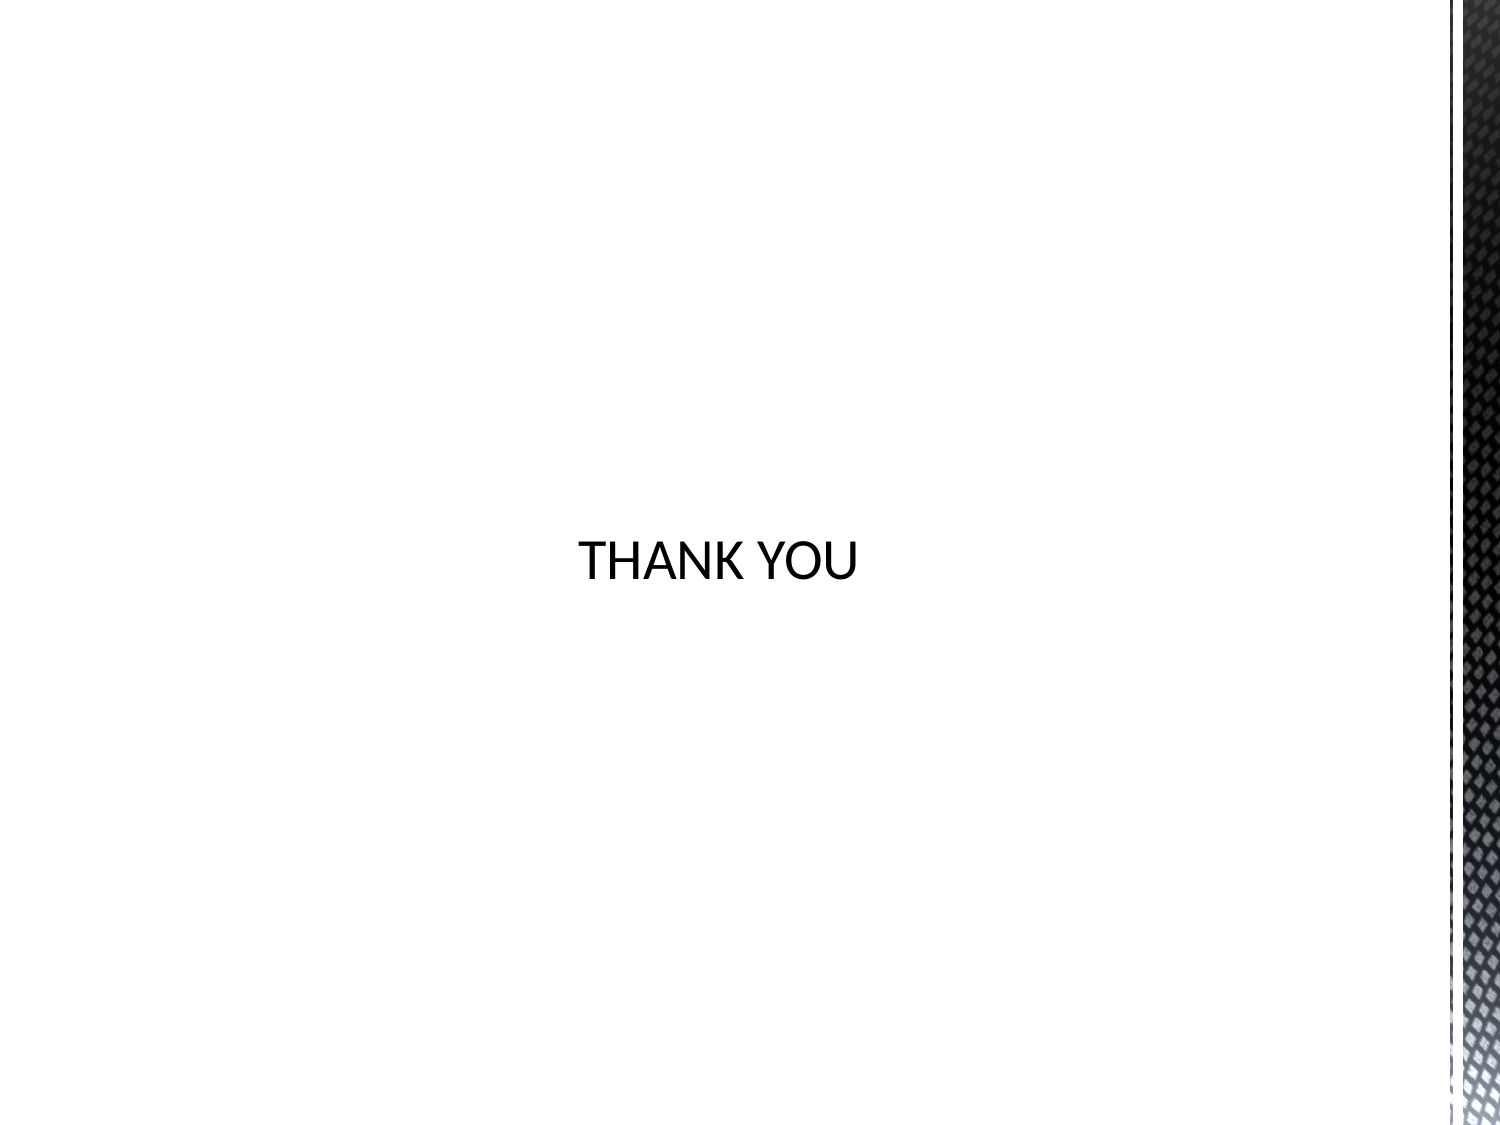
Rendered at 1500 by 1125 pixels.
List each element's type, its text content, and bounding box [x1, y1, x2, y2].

picture [1447, 0, 1500, 1125]
title THANK YOU [412, 87, 875, 1025]
